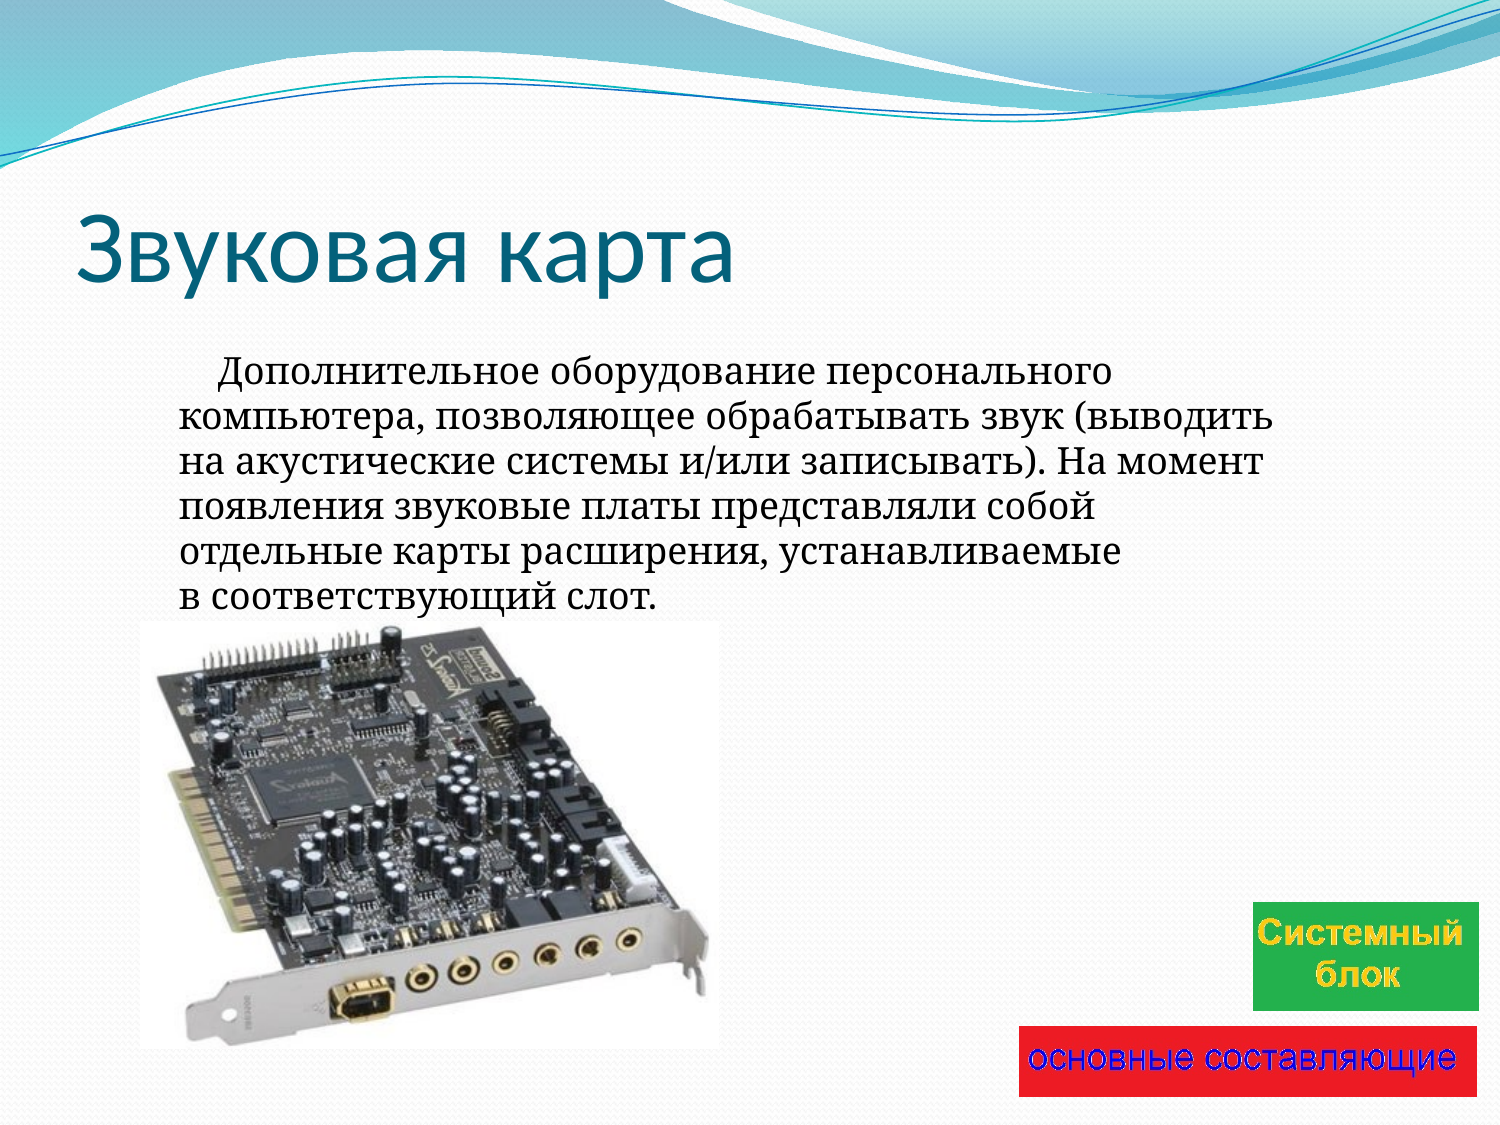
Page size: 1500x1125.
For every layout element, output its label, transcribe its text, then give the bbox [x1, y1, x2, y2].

title Звуковая карта [75, 115, 1425, 303]
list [140, 620, 719, 1050]
picture [1253, 902, 1480, 1011]
text_box Дополнительное оборудование персонального компьютера, позволяющее обрабатывать звук (выводить на акустические системы и/или записывать). На момент появления звуковые платы представляли собой отдельные карты расширения, устанавливаемые в соответствующий слот. [163, 339, 1383, 625]
picture [1019, 1026, 1477, 1098]
